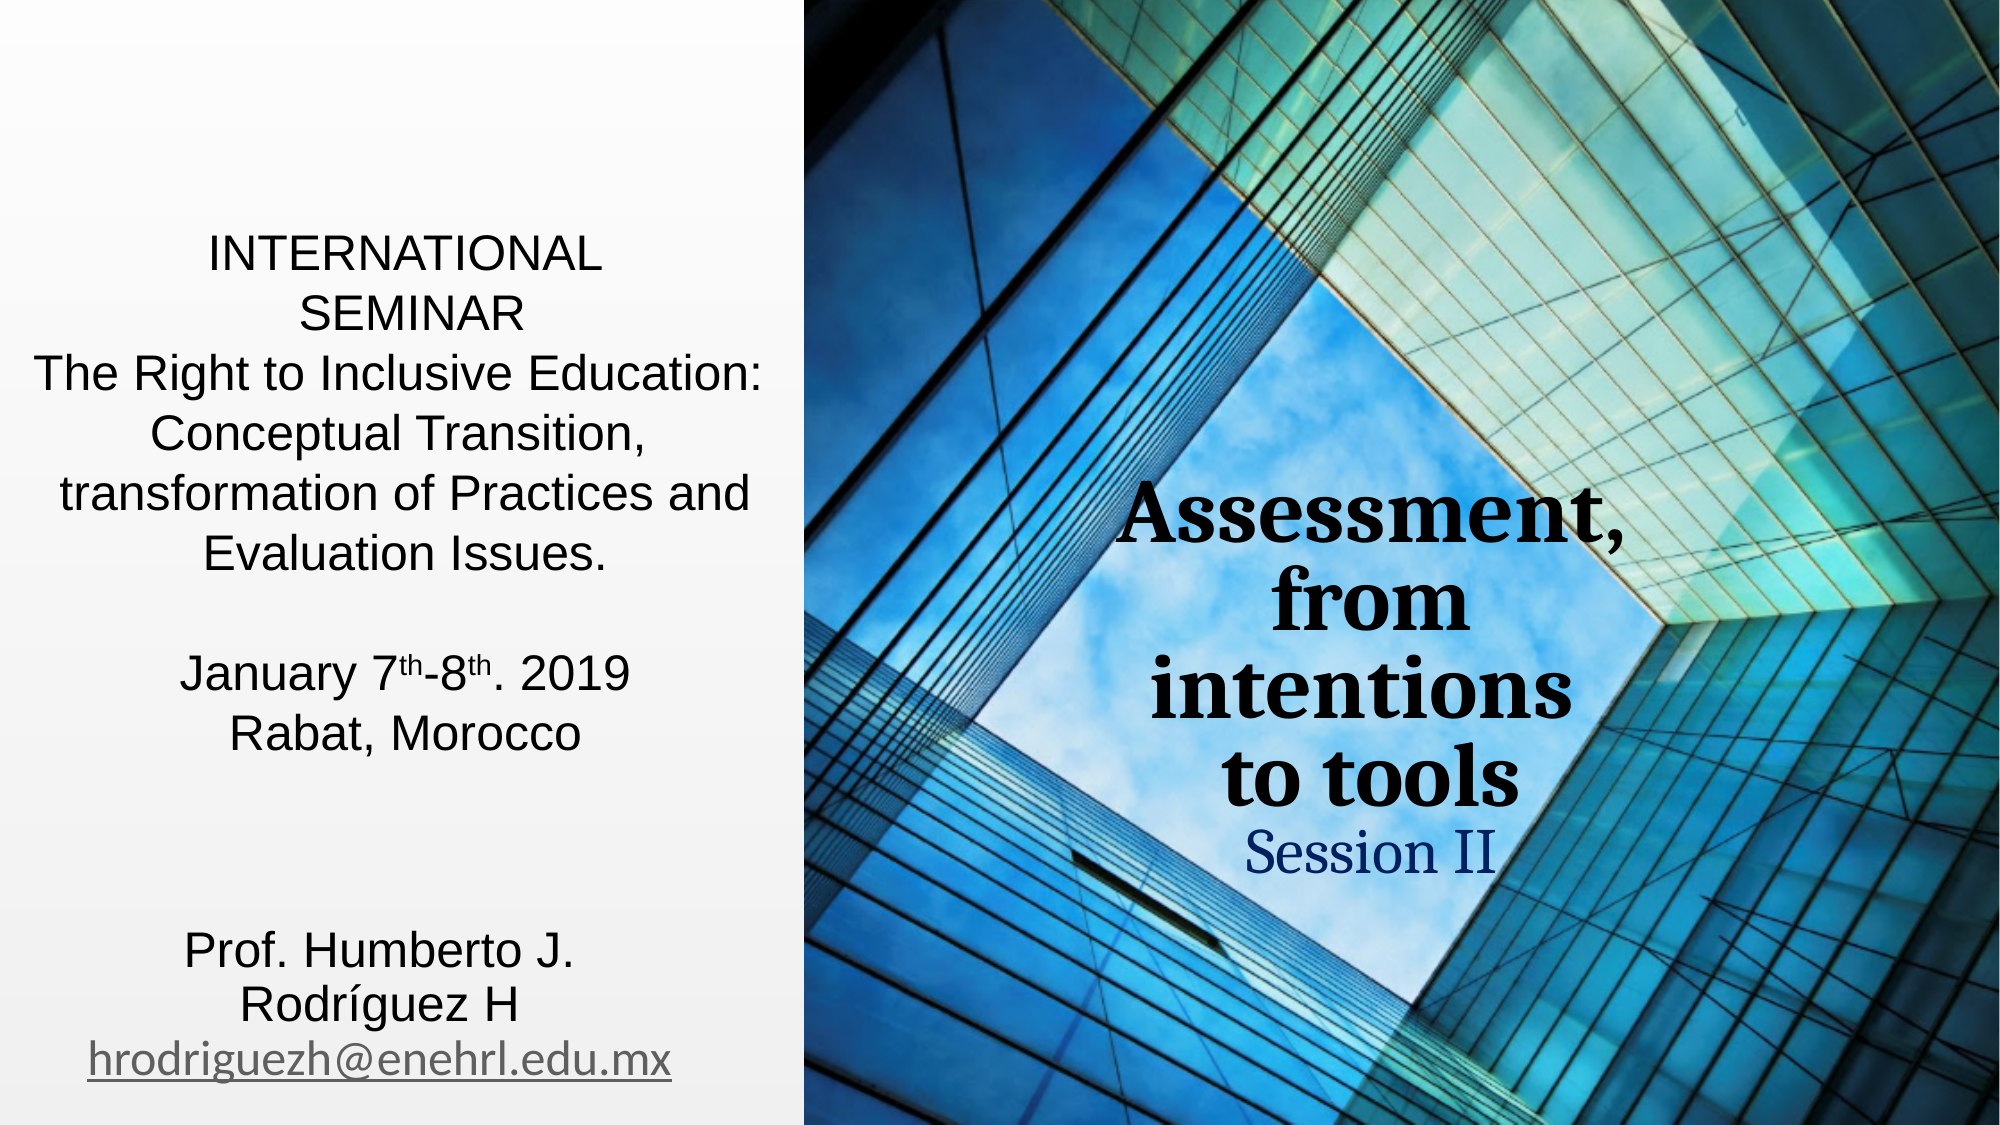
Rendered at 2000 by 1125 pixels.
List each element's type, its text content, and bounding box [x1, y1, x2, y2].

text_box INTERNATIONAL SEMINAR The Right to Inclusive Education: Conceptual Transition, transformation of Practices and Evaluation Issues. January 7th-8th. 2019 Rabat, Morocco [0, 213, 811, 768]
title Assessment, from intentions to tools Session II [1046, 427, 1697, 894]
subtitle Prof. Humberto J. Rodríguez H hrodriguezh@enehrl.edu.mx [54, 916, 705, 1042]
picture [804, 0, 2000, 1125]
